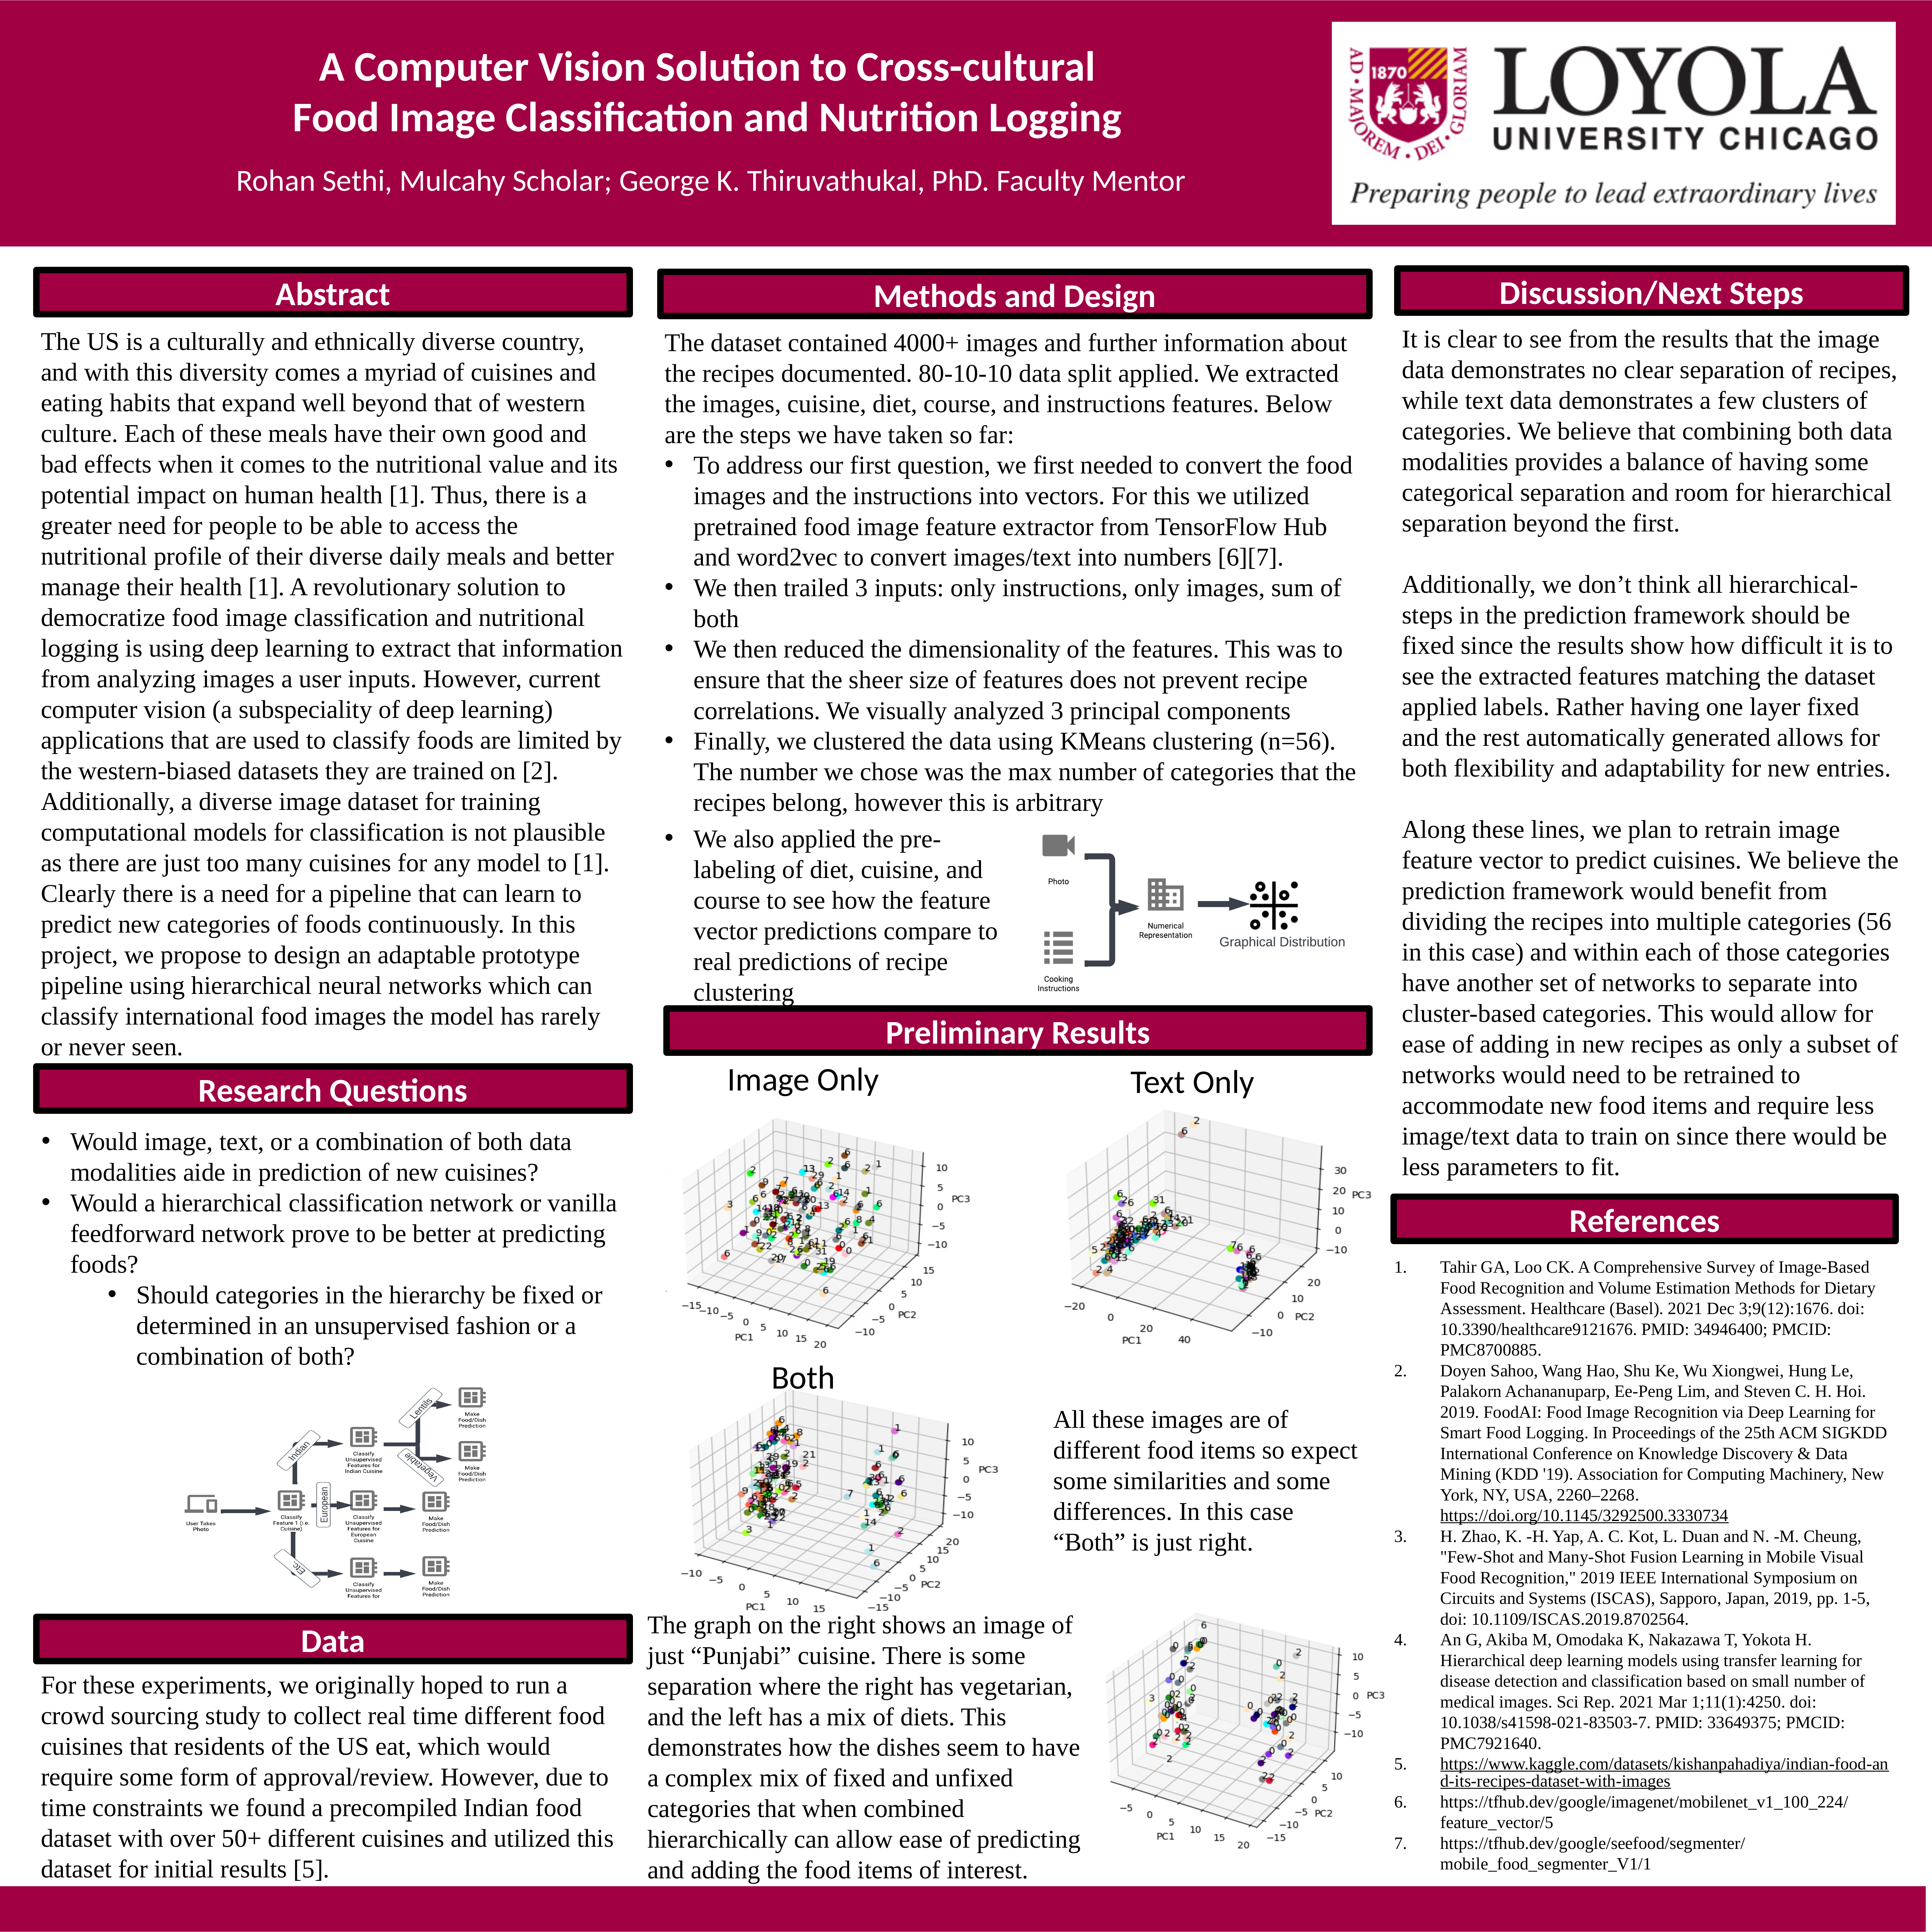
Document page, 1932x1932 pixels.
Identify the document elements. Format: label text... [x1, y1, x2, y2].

text_box Image Only [723, 1055, 884, 1088]
text_box Abstract [36, 270, 630, 314]
text_box Would image, text, or a combination of both data modalities aide in prediction of new cuisines? Would a hierarchical classification network or vanilla feedforward network prove to be better at predicting foods? Should categories in the hierarchy be fixed or determined in an unsupervised fashion or a combination of both? [37, 1122, 631, 1372]
text_box The US is a culturally and ethnically diverse country, and with this diversity comes a myriad of cuisines and eating habits that expand well beyond that of western culture. Each of these meals have their own good and bad effects when it comes to the nutritional value and its potential impact on human health [1]. Thus, there is a greater need for people to be able to access the nutritional profile of their diverse daily meals and better manage their health [1]. A revolutionary solution to democratize food image classification and nutritional logging is using deep learning to extract that information from analyzing images a user inputs. However, current computer vision (a subspeciality of deep learning) applications that are used to classify foods are limited by the western-biased datasets they are trained on [2]. Additionally, a diverse image dataset for training computational models for classification is not plausible as there are just too many cuisines for any model to [1]. Clearly there is a need for a pipeline that can learn to predict new categories of foods continuously. In this project, we propose to design an adaptable prototype pipeline using hierarchical neural networks which can classify international food images the model has rarely or never seen. [36, 322, 630, 1063]
text_box Rohan Sethi, Mulcahy Scholar; George K. Thiruvathukal, PhD. Faculty Mentor [232, 158, 1191, 199]
text_box For these experiments, we originally hoped to run a crowd sourcing study to collect real time different food cuisines that residents of the US eat, which would require some form of approval/review. However, due to time constraints we found a precompiled Indian food dataset with over 50+ different cuisines and utilized this dataset for initial results [5]. [36, 1666, 630, 1885]
text_box Text Only [1126, 1058, 1259, 1100]
text_box The graph on the right shows an image of just “Punjabi” cuisine. There is some separation where the right has vegetarian, and the left has a mix of diets. This demonstrates how the dishes seem to have a complex mix of fixed and unfixed categories that when combined hierarchically can allow ease of predicting and adding the food items of interest. [643, 1605, 1099, 1886]
text_box It is clear to see from the results that the image data demonstrates no clear separation of recipes, while text data demonstrates a few clusters of categories. We believe that combining both data modalities provides a balance of having some categorical separation and room for hierarchical separation beyond the first. Additionally, we don’t think all hierarchical-steps in the prediction framework should be fixed since the results show how difficult it is to see the extracted features matching the dataset applied labels. Rather having one layer fixed and the rest automatically generated allows for both flexibility and adaptability for new entries. Along these lines, we plan to retrain image feature vector to predict cuisines. We believe the prediction framework would benefit from dividing the recipes into multiple categories (56 in this case) and within each of those categories have another set of networks to separate into cluster-based categories. This would allow for ease of adding in new recipes as only a subset of networks would need to be retrained to accommodate new food items and require less image/text data to train on since there would be less parameters to fit. [1397, 320, 1906, 1213]
text_box The dataset contained 4000+ images and further information about the recipes documented. 80-10-10 data split applied. We extracted the images, cuisine, diet, course, and instructions features. Below are the steps we have taken so far: To address our first question, we first needed to convert the food images and the instructions into vectors. For this we utilized pretrained food image feature extractor from TensorFlow Hub and word2vec to convert images/text into numbers [6][7]. We then trailed 3 inputs: only instructions, only images, sum of both We then reduced the dimensionality of the features. This was to ensure that the sheer size of features does not prevent recipe correlations. We visually analyzed 3 principal components Finally, we clustered the data using KMeans clustering (n=56). The number we chose was the max number of categories that the recipes belong, however this is arbitrary [660, 323, 1370, 818]
text_box We also applied the pre-labeling of diet, cuisine, and course to see how the feature vector predictions compare to real predictions of recipe clustering [660, 819, 1013, 1008]
picture [181, 1381, 492, 1599]
text_box [0, 0, 1932, 247]
picture [664, 1375, 1005, 1629]
picture [1035, 1100, 1386, 1357]
picture [1032, 819, 1353, 998]
text_box [0, 1886, 1926, 1932]
text_box Tahir GA, Loo CK. A Comprehensive Survey of Image-Based Food Recognition and Volume Estimation Methods for Dietary Assessment. Healthcare (Basel). 2021 Dec 3;9(12):1676. doi: 10.3390/healthcare9121676. PMID: 34946400; PMCID: PMC8700885. Doyen Sahoo, Wang Hao, Shu Ke, Wu Xiongwei, Hung Le, Palakorn Achananuparp, Ee-Peng Lim, and Steven C. H. Hoi. 2019. FoodAI: Food Image Recognition via Deep Learning for Smart Food Logging. In Proceedings of the 25th ACM SIGKDD International Conference on Knowledge Discovery & Data Mining (KDD '19). Association for Computing Machinery, New York, NY, USA, 2260–2268. https://doi.org/10.1145/3292500.3330734 H. Zhao, K. -H. Yap, A. C. Kot, L. Duan and N. -M. Cheung, "Few-Shot and Many-Shot Fusion Learning in Mobile Visual Food Recognition," 2019 IEEE International Symposium on Circuits and Systems (ISCAS), Sapporo, Japan, 2019, pp. 1-5, doi: 10.1109/ISCAS.2019.8702564. An G, Akiba M, Omodaka K, Nakazawa T, Yokota H. Hierarchical deep learning models using transfer learning for disease detection and classification based on small number of medical images. Sci Rep. 2021 Mar 1;11(1):4250. doi: 10.1038/s41598-021-83503-7. PMID: 33649375; PMCID: PMC7921640. https://www.kaggle.com/datasets/kishanpahadiya/indian-food-and-its-recipes-dataset-with-images https://tfhub.dev/google/imagenet/mobilenet_v1_100_224/feature_vector/5 https://tfhub.dev/google/seefood/segmenter/mobile_food_segmenter_V1/1 [1390, 1253, 1896, 1901]
text_box References [1393, 1197, 1896, 1241]
picture [1099, 1608, 1392, 1862]
text_box Preliminary Results [666, 1008, 1370, 1053]
text_box Research Questions [36, 1066, 630, 1111]
text_box A Computer Vision Solution to Cross-cultural Food Image Classification and Nutrition Logging [271, 36, 1144, 142]
picture [1332, 22, 1896, 225]
picture [650, 1088, 984, 1359]
text_box Discussion/Next Steps [1397, 268, 1906, 313]
text_box Methods and Design [660, 272, 1370, 316]
text_box Data [36, 1617, 630, 1661]
text_box All these images are of different food items so expect some similarities and some differences. In this case “Both” is just right. [1048, 1400, 1373, 1558]
text_box Both [767, 1359, 840, 1375]
